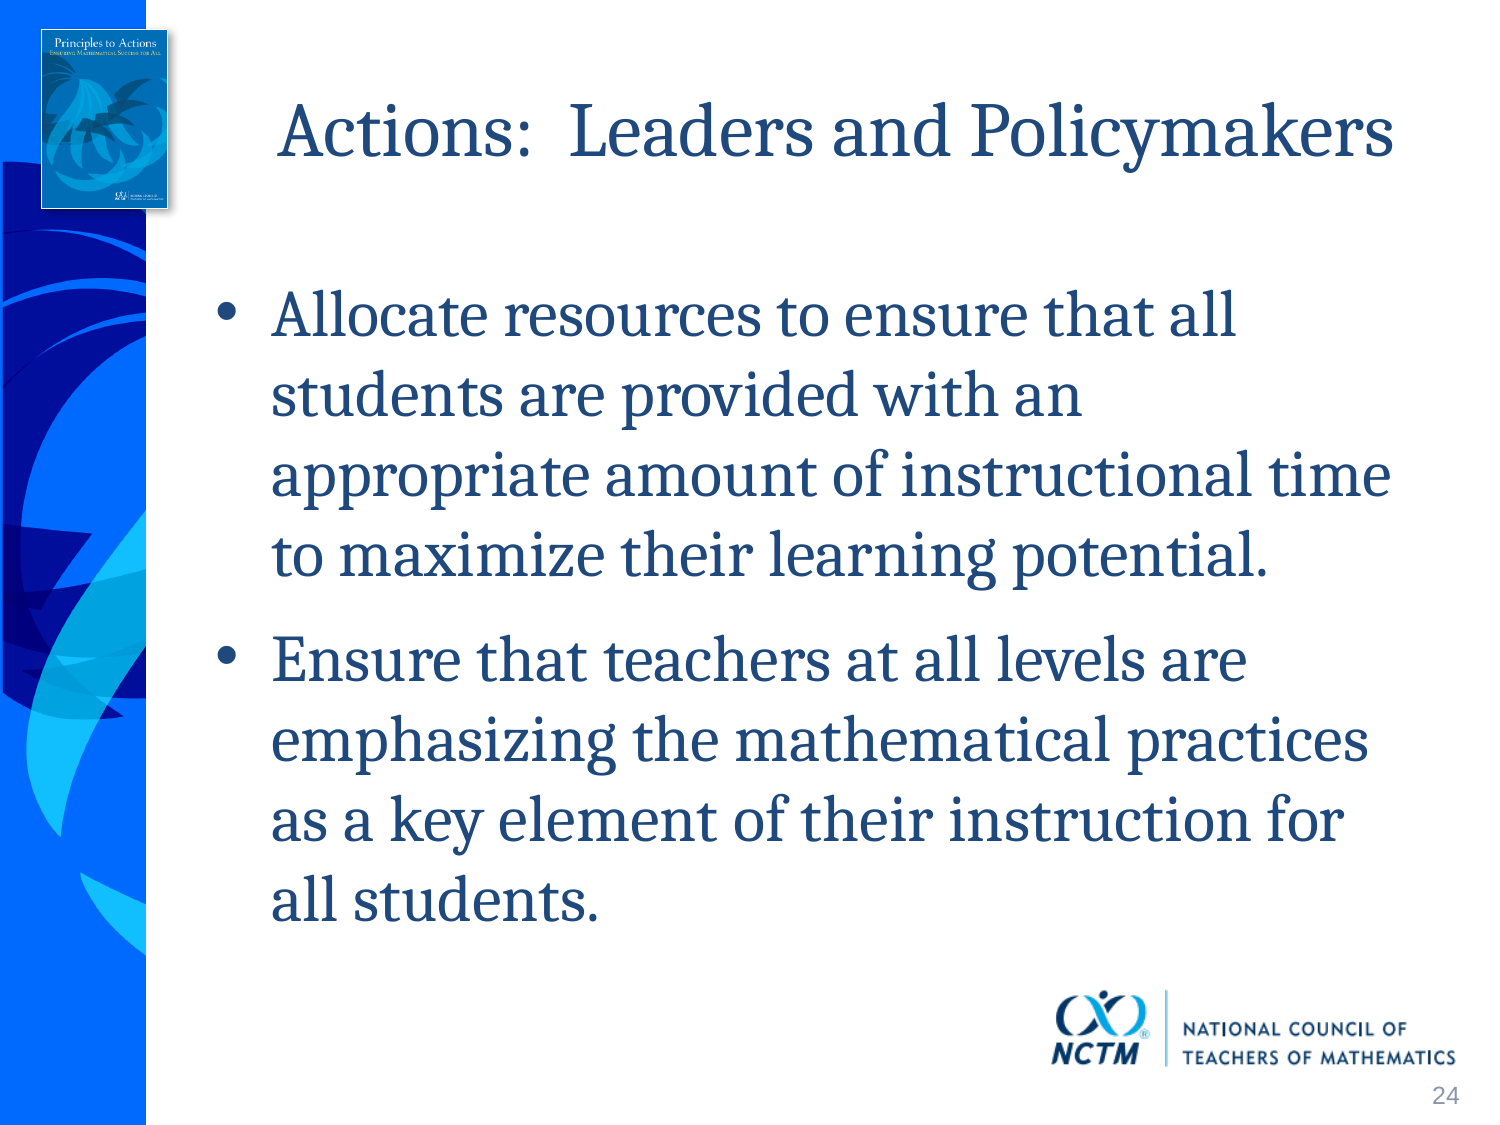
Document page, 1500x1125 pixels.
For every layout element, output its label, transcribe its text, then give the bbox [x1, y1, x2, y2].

slide_number 24 [1125, 1065, 1475, 1125]
picture [0, 0, 146, 1125]
list Allocate resources to ensure that all students are provided with an appropriate amount of instructional time to maximize their learning potential. Ensure that teachers at all levels are emphasizing the mathematical practices as a key element of their instruction for all students. [200, 262, 1425, 963]
title Actions: Leaders and Policymakers [174, 37, 1500, 213]
picture [42, 30, 167, 208]
